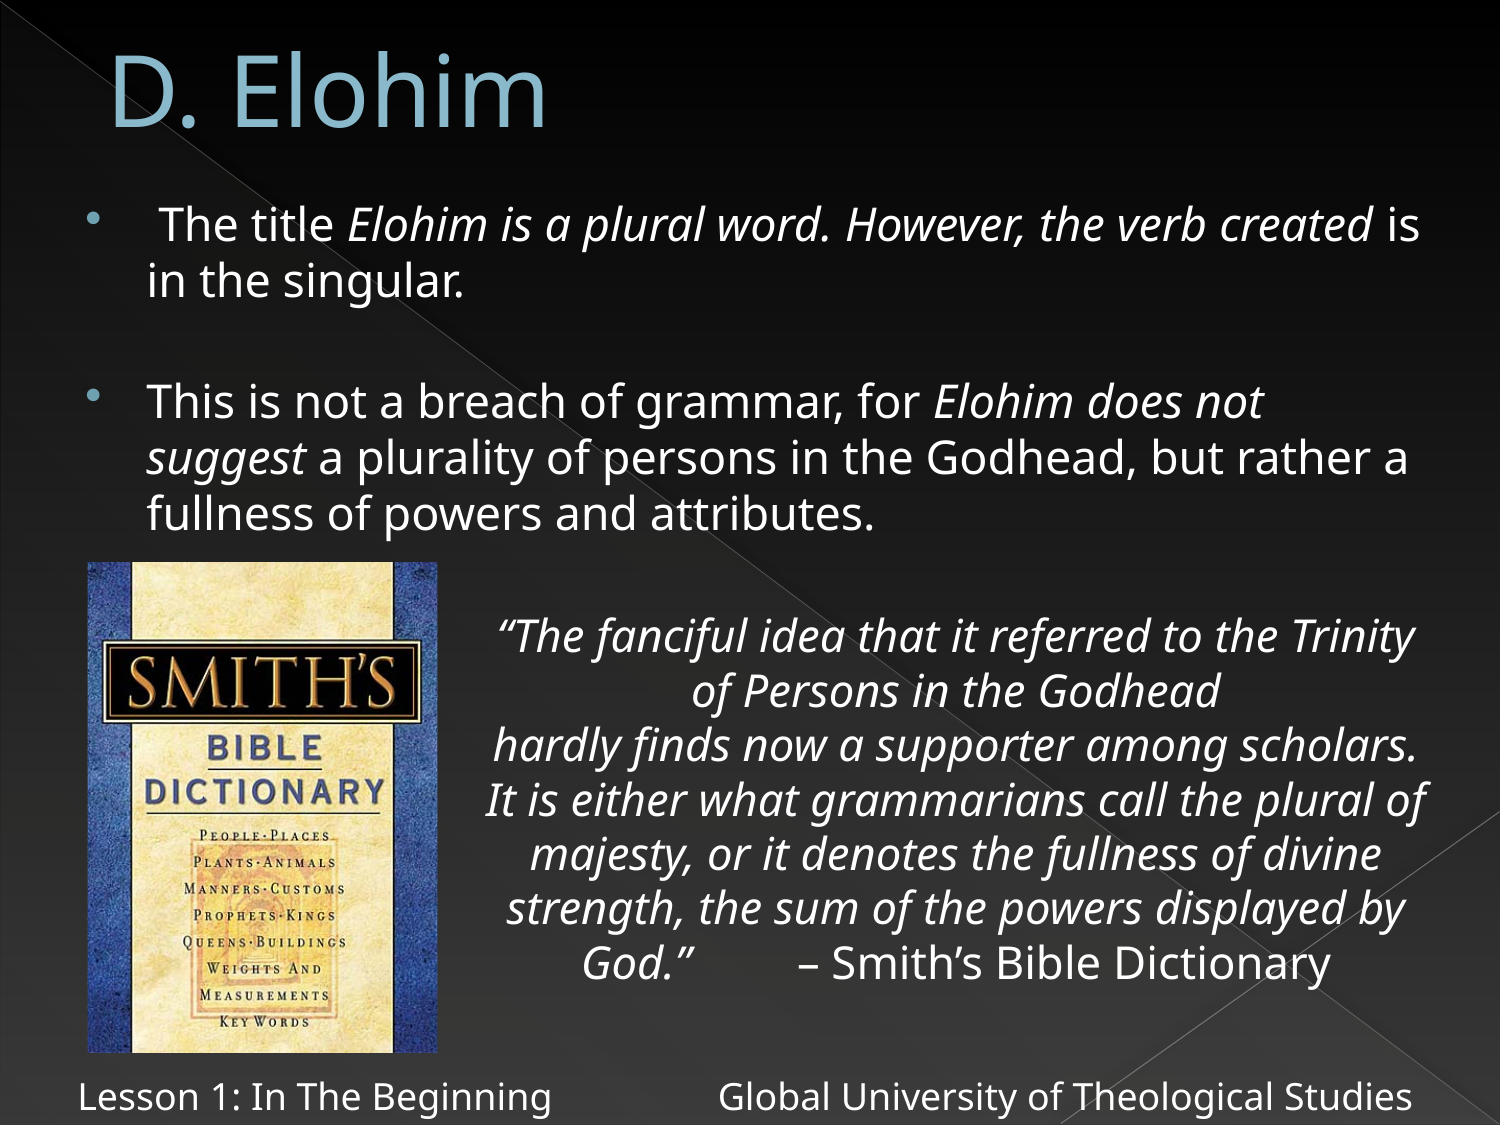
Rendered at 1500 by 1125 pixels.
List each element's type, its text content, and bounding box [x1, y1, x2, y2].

list The title Elohim is a plural word. However, the verb created is in the singular. This is not a breach of grammar, for Elohim does not suggest a plurality of persons in the Godhead, but rather a fullness of powers and attributes. [62, 187, 1438, 550]
text_box [749, 1000, 1438, 1050]
title D. Elohim [12, 24, 1363, 150]
text_box “The fanciful idea that it referred to the Trinity of Persons in the Godhead hardly finds now a supporter among scholars. It is either what grammarians call the plural of majesty, or it denotes the fullness of divine strength, the sum of the powers displayed by God.” – Smith’s Bible Dictionary [462, 600, 1450, 1000]
picture [87, 562, 438, 1053]
text_box [749, 275, 1438, 600]
footer Lesson 1: In The Beginning Global University of Theological Studies [62, 1075, 1463, 1125]
